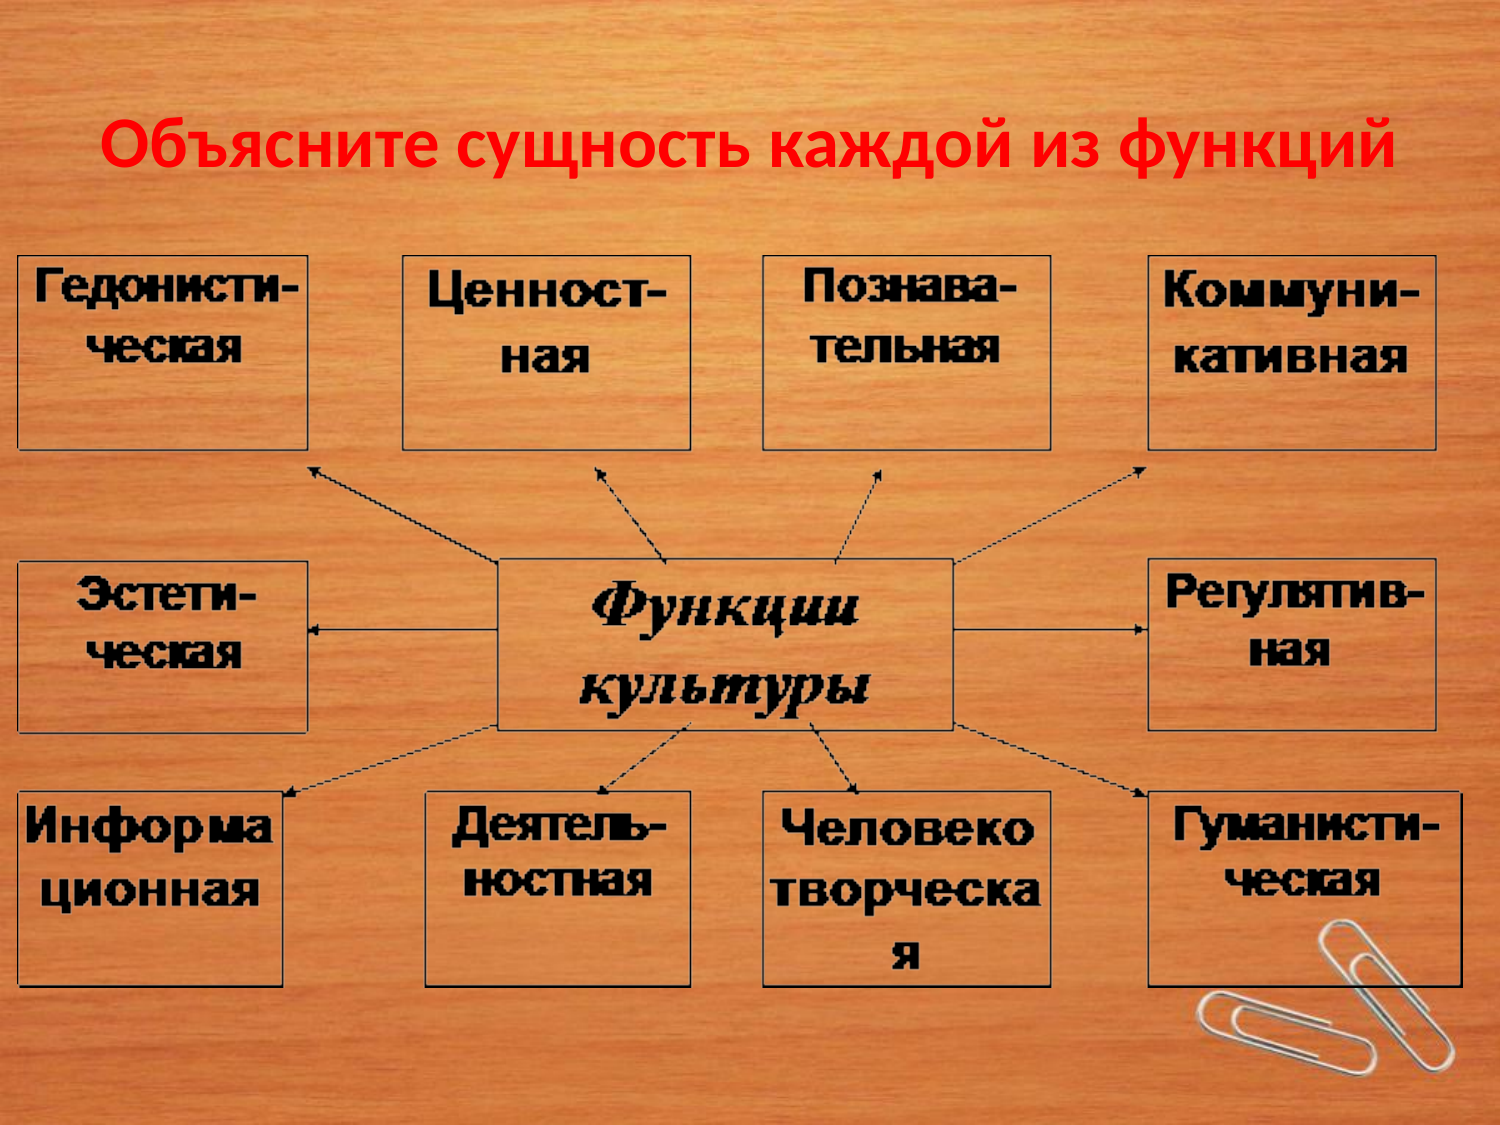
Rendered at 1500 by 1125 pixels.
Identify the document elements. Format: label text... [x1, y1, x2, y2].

title Объясните сущность каждой из функций [75, 45, 1425, 233]
picture [0, 0, 1500, 1125]
